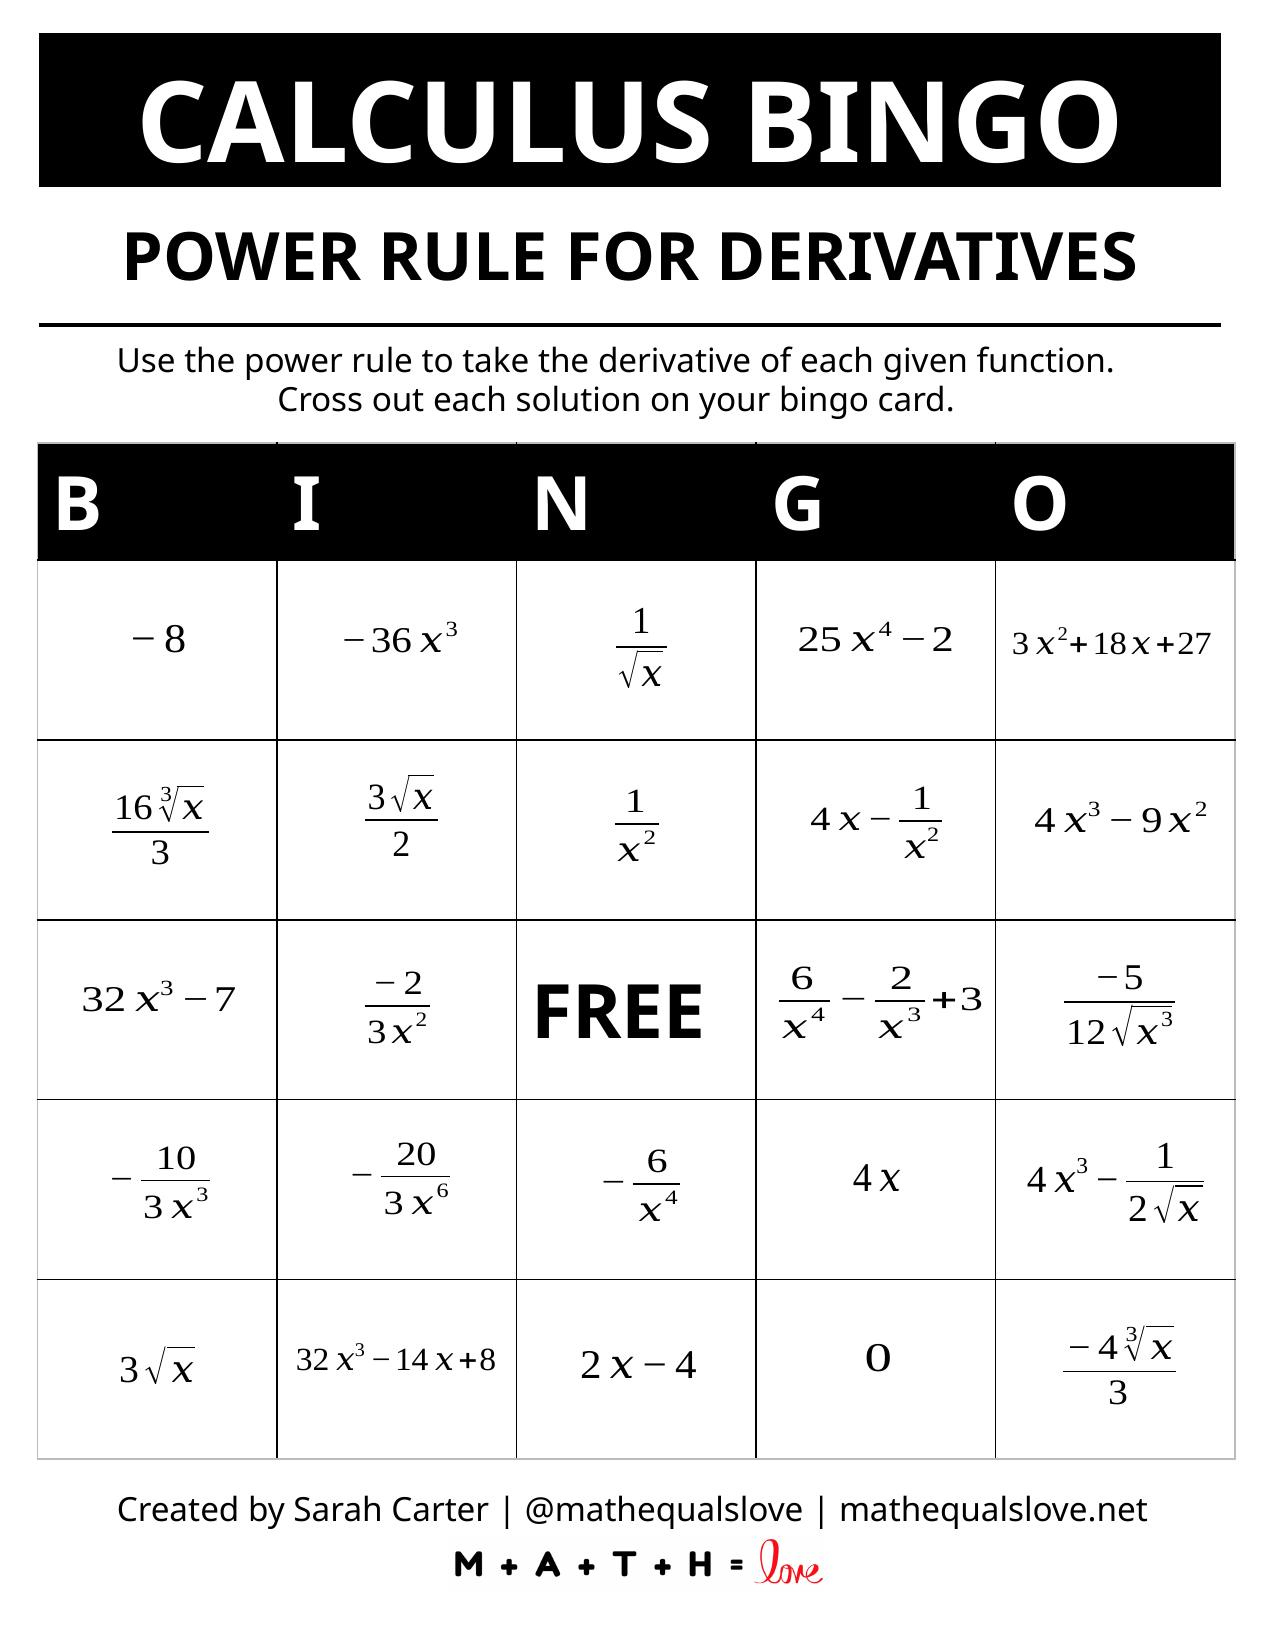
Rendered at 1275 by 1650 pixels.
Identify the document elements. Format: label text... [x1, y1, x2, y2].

table_header O [996, 444, 1234, 559]
table_cell [996, 741, 1234, 919]
table_cell [757, 561, 995, 739]
table_cell [38, 921, 276, 1099]
table_cell [38, 1280, 276, 1458]
table_cell [996, 1280, 1234, 1458]
table_cell [278, 741, 516, 919]
table_cell [278, 1280, 516, 1458]
table_header B [38, 444, 276, 559]
table_cell [757, 921, 995, 1099]
picture [446, 1536, 829, 1590]
table_cell [38, 741, 276, 919]
text_box Use the power rule to take the derivative of each given function. Cross out each solution on your bingo card. [28, 331, 1214, 426]
table_cell POWER RULE FOR DERIVATIVES [39, 187, 1221, 323]
table_cell [278, 561, 516, 739]
text_box Created by Sarah Carter | @mathequalslove | mathequalslove.net [53, 1481, 1222, 1536]
table_cell [996, 1100, 1234, 1279]
table_header G [757, 444, 995, 559]
table_cell [278, 1100, 516, 1279]
table_cell [38, 1100, 276, 1279]
table_cell [996, 561, 1234, 739]
table_cell [517, 561, 755, 739]
table_cell [996, 921, 1234, 1099]
table_cell [38, 561, 276, 739]
table_header N [517, 444, 755, 559]
table_cell [757, 741, 995, 919]
table_cell [517, 741, 755, 919]
table_cell [757, 1280, 995, 1458]
table_cell [278, 921, 516, 1099]
table_header CALCULUS BINGO [39, 36, 1221, 183]
table_cell [517, 1280, 755, 1458]
table_header I [278, 444, 516, 559]
table_cell FREE [517, 921, 755, 1099]
table_cell [517, 1100, 755, 1279]
table_cell [757, 1100, 995, 1279]
